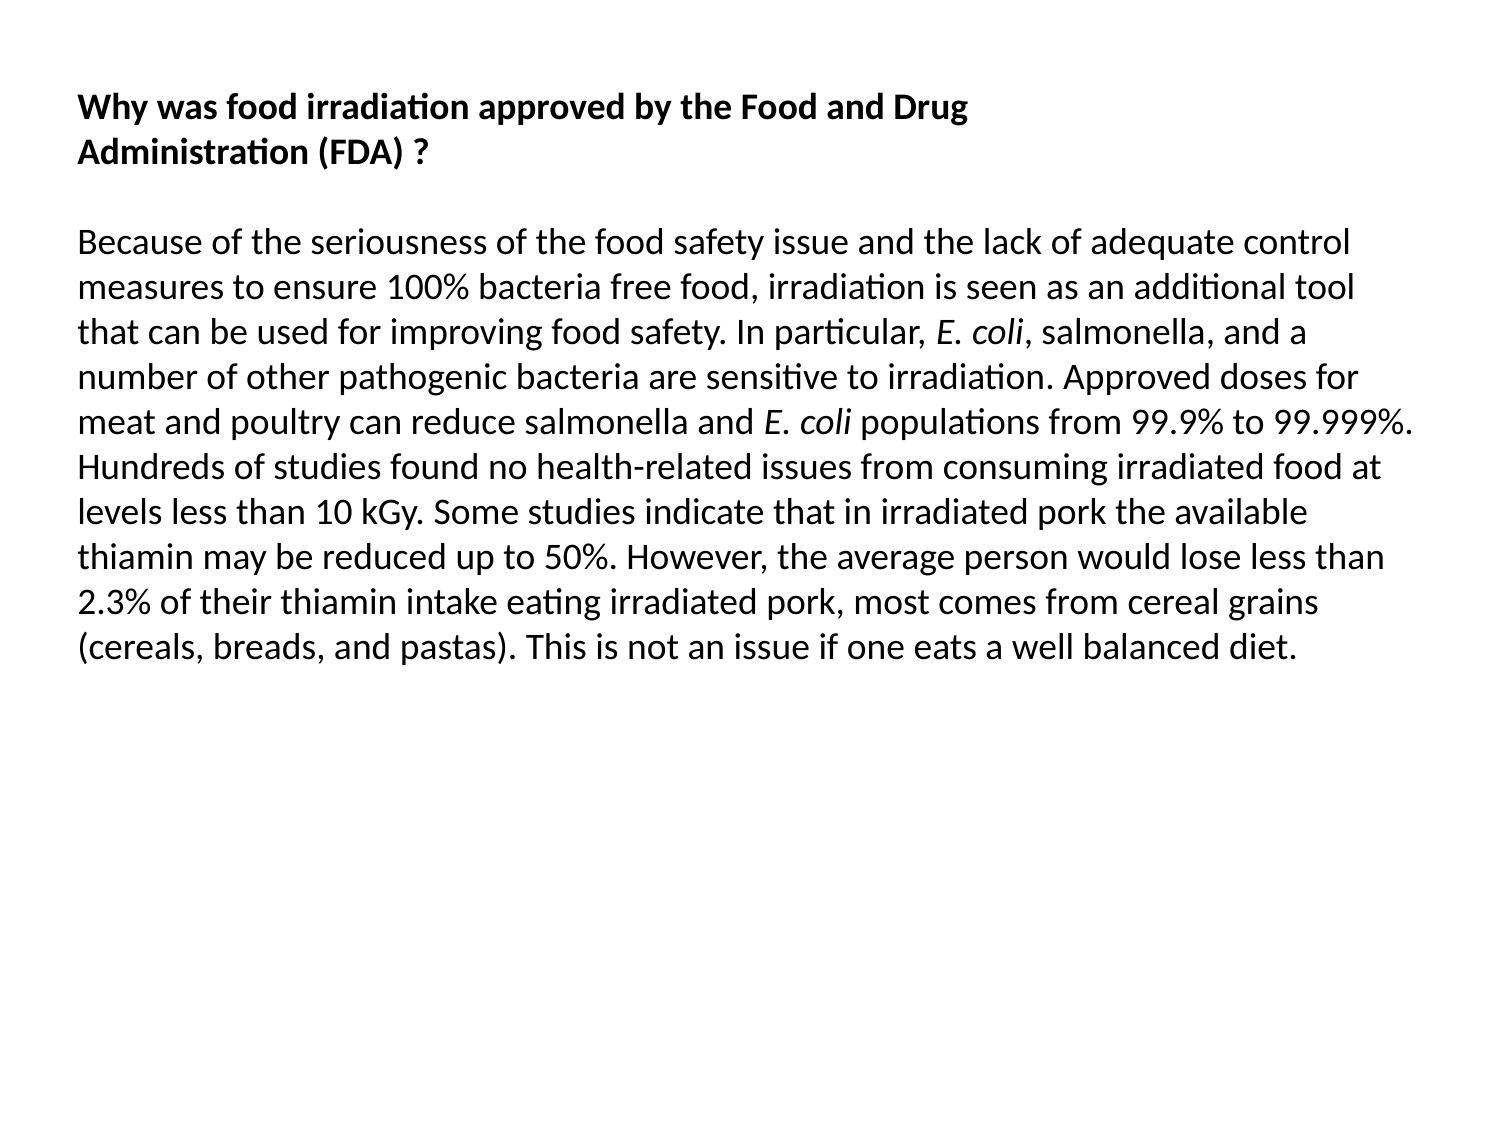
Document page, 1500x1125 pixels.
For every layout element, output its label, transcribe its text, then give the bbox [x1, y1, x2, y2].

text_box Why was food irradiation approved by the Food and Drug Administration (FDA) ? Because of the seriousness of the food safety issue and the lack of adequate control measures to ensure 100% bacteria free food, irradiation is seen as an additional tool that can be used for improving food safety. In particular, E. coli, salmonella, and a number of other pathogenic bacteria are sensitive to irradiation. Approved doses for meat and poultry can reduce salmonella and E. coli populations from 99.9% to 99.999%. Hundreds of studies found no health-related issues from consuming irradiated food at levels less than 10 kGy. Some studies indicate that in irradiated pork the available thiamin may be reduced up to 50%. However, the average person would lose less than 2.3% of their thiamin intake eating irradiated pork, most comes from cereal grains (cereals, breads, and pastas). This is not an issue if one eats a well balanced diet. [62, 74, 1438, 675]
